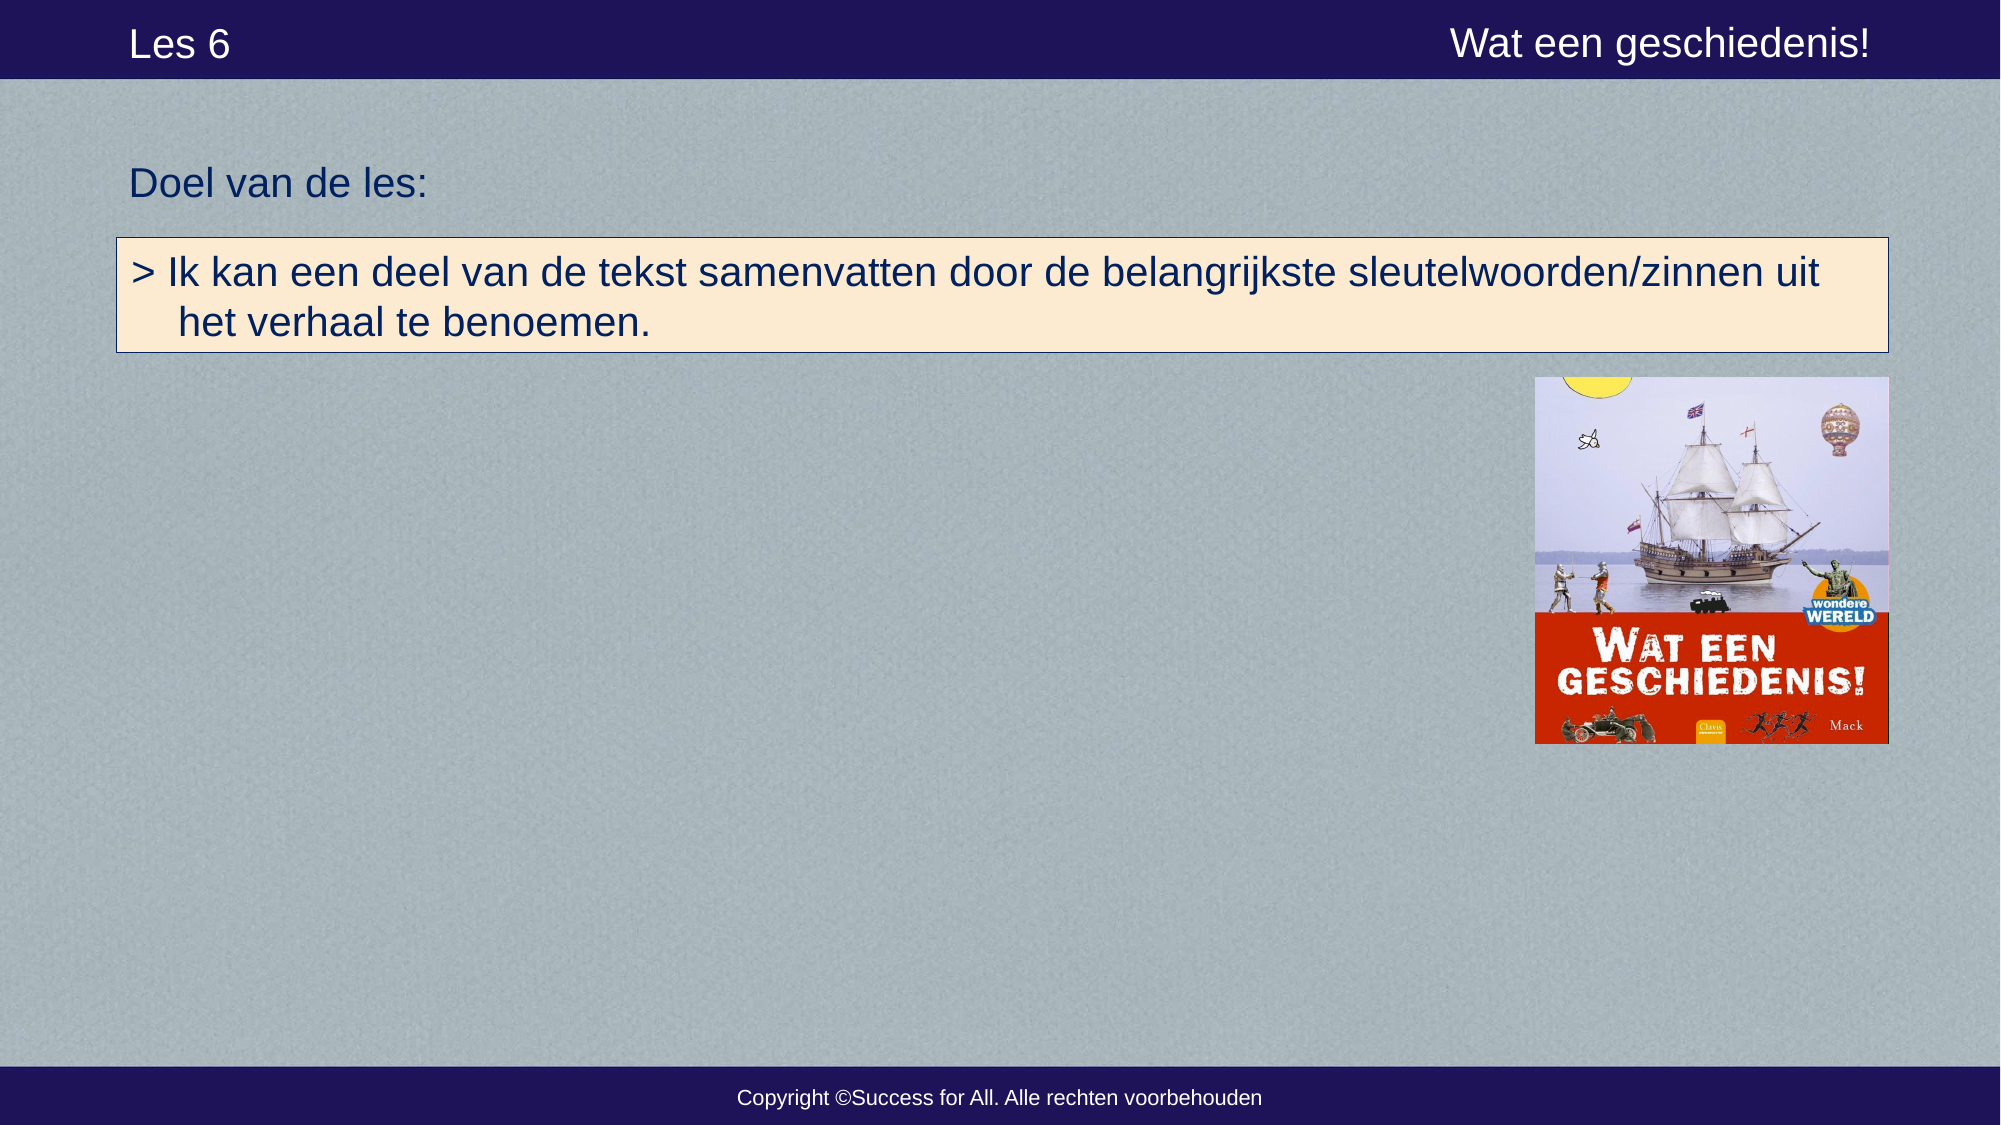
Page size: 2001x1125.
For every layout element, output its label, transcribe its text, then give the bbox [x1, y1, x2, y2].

picture [0, 0, 2001, 1125]
text_box > Ik kan een deel van de tekst samenvatten door de belangrijkste sleutelwoorden/zinnen uit het verhaal te benoemen. [116, 237, 1889, 353]
text_box Doel van de les: [113, 148, 1635, 214]
text_box Wat een geschiedenis! [999, 8, 1886, 73]
text_box Les 6 [114, 9, 354, 75]
text_box Copyright ©Success for All. Alle rechten voorbehouden [0, 1076, 2000, 1125]
